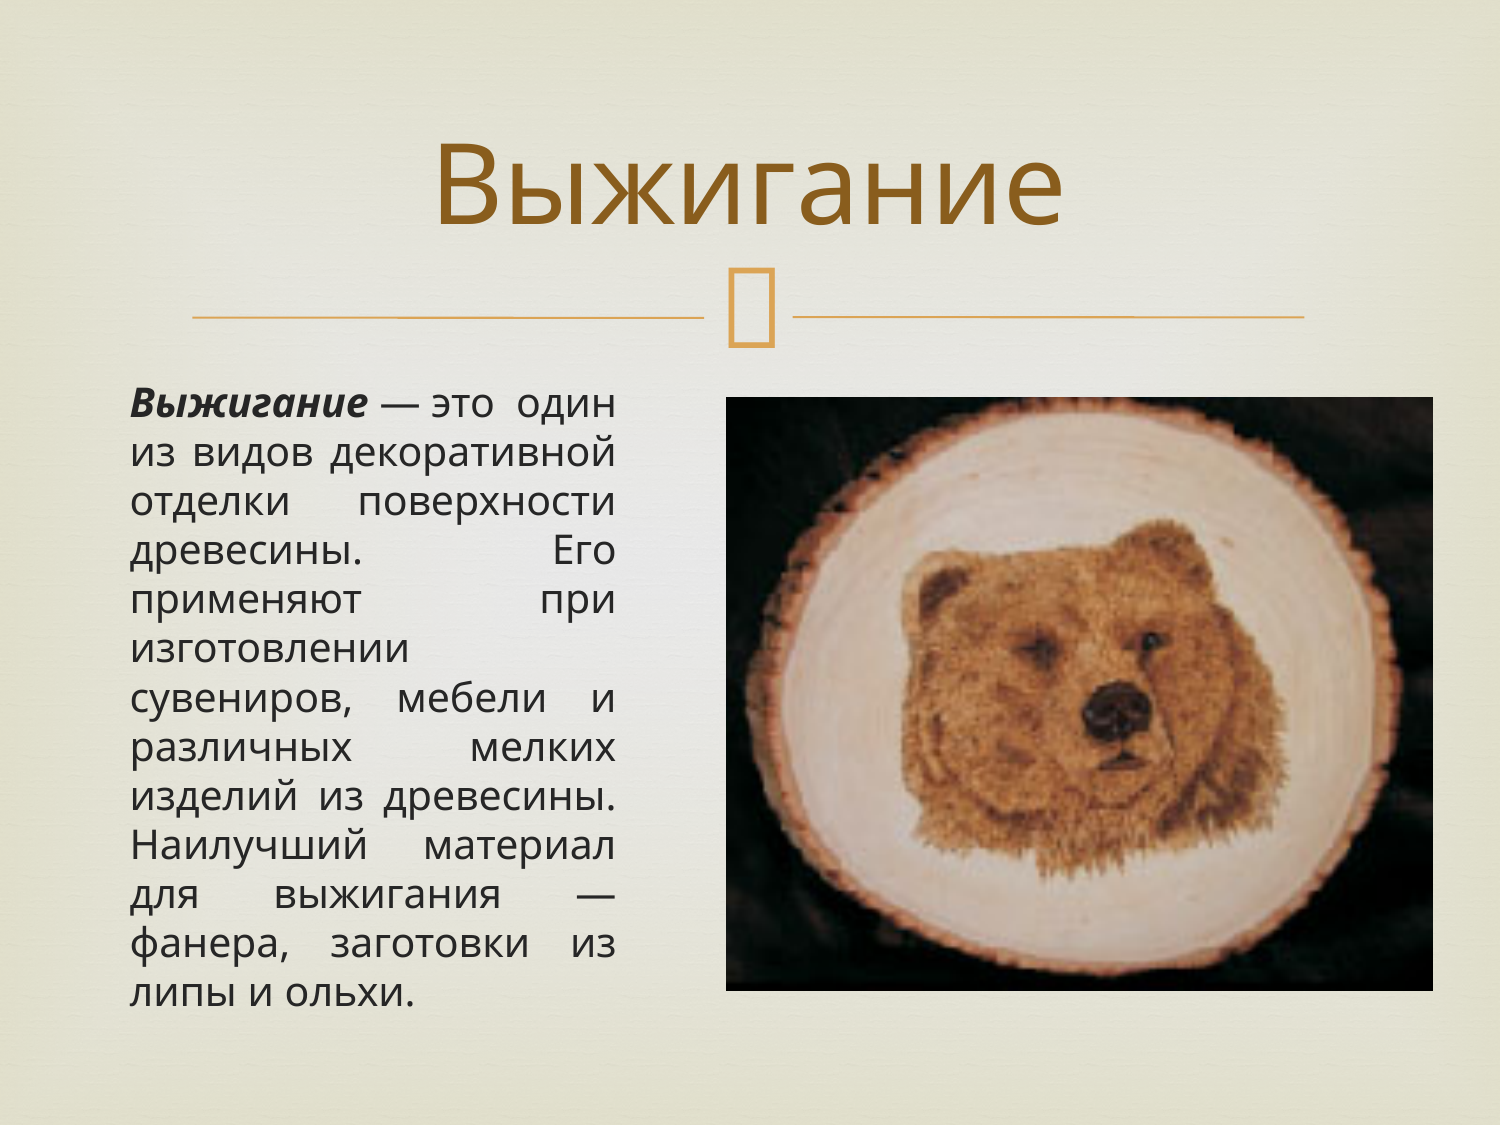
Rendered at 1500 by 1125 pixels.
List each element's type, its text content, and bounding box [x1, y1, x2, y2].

title Выжигание [112, 93, 1386, 267]
list Выжигание — это один из видов декоративной отделки поверхности древесины. Его применяют при изготовлении сувениров, мебели и различных мелких изделий из древесины. Наилучший материал для выжигания — фанера, заготовки из липы и ольхи. [114, 368, 632, 1035]
picture [725, 396, 1434, 991]
